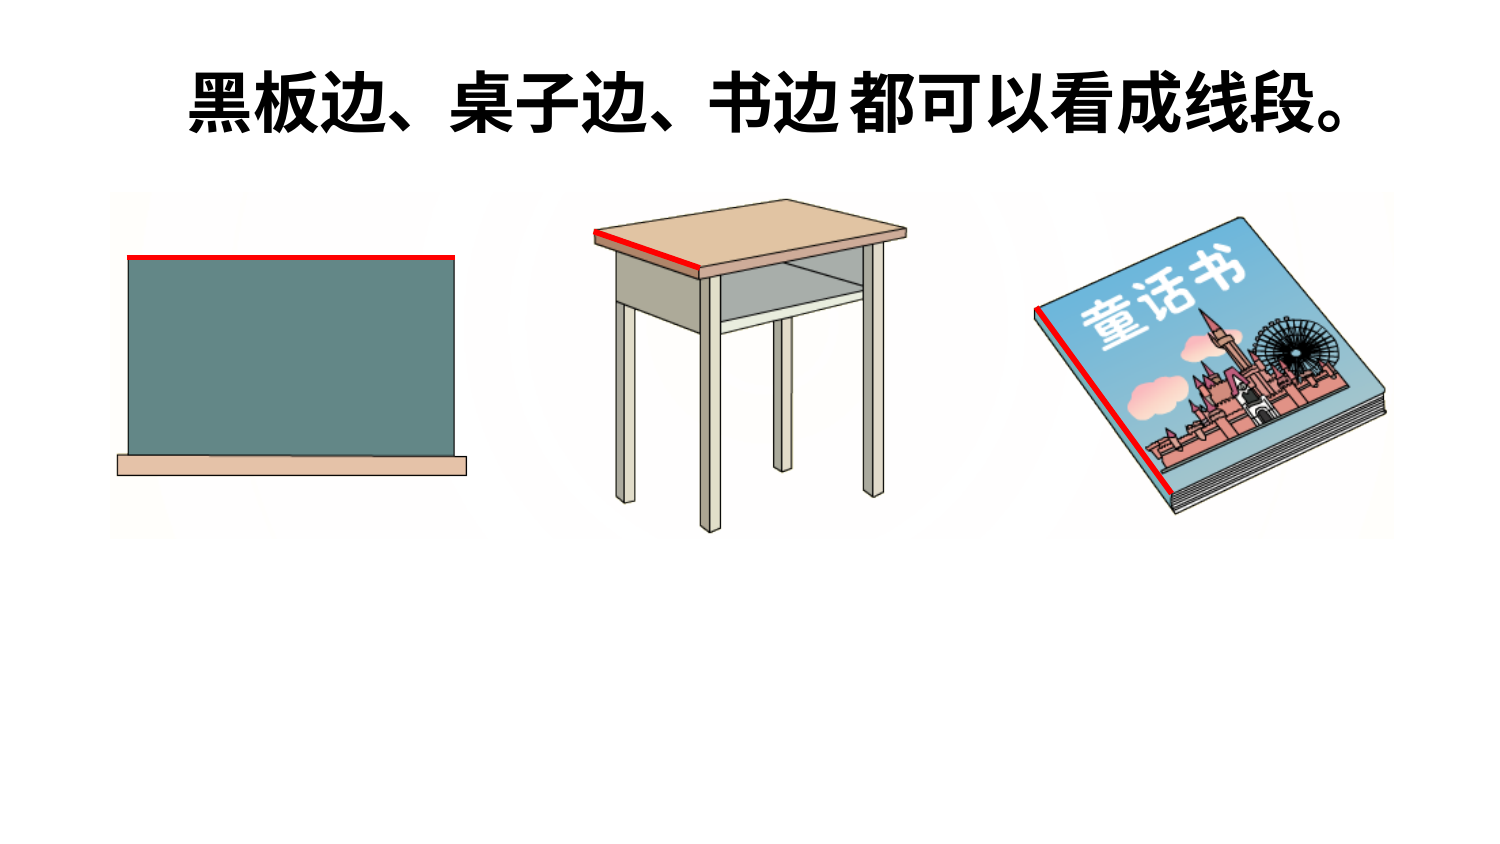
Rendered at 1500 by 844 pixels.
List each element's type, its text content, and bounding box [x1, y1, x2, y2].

text_box 黑板边、 [171, 53, 433, 148]
text_box 桌子边、 [433, 53, 692, 148]
text_box 都可以看成线段。 [834, 53, 1422, 148]
picture [109, 192, 1394, 539]
text_box 书边 [692, 53, 834, 148]
